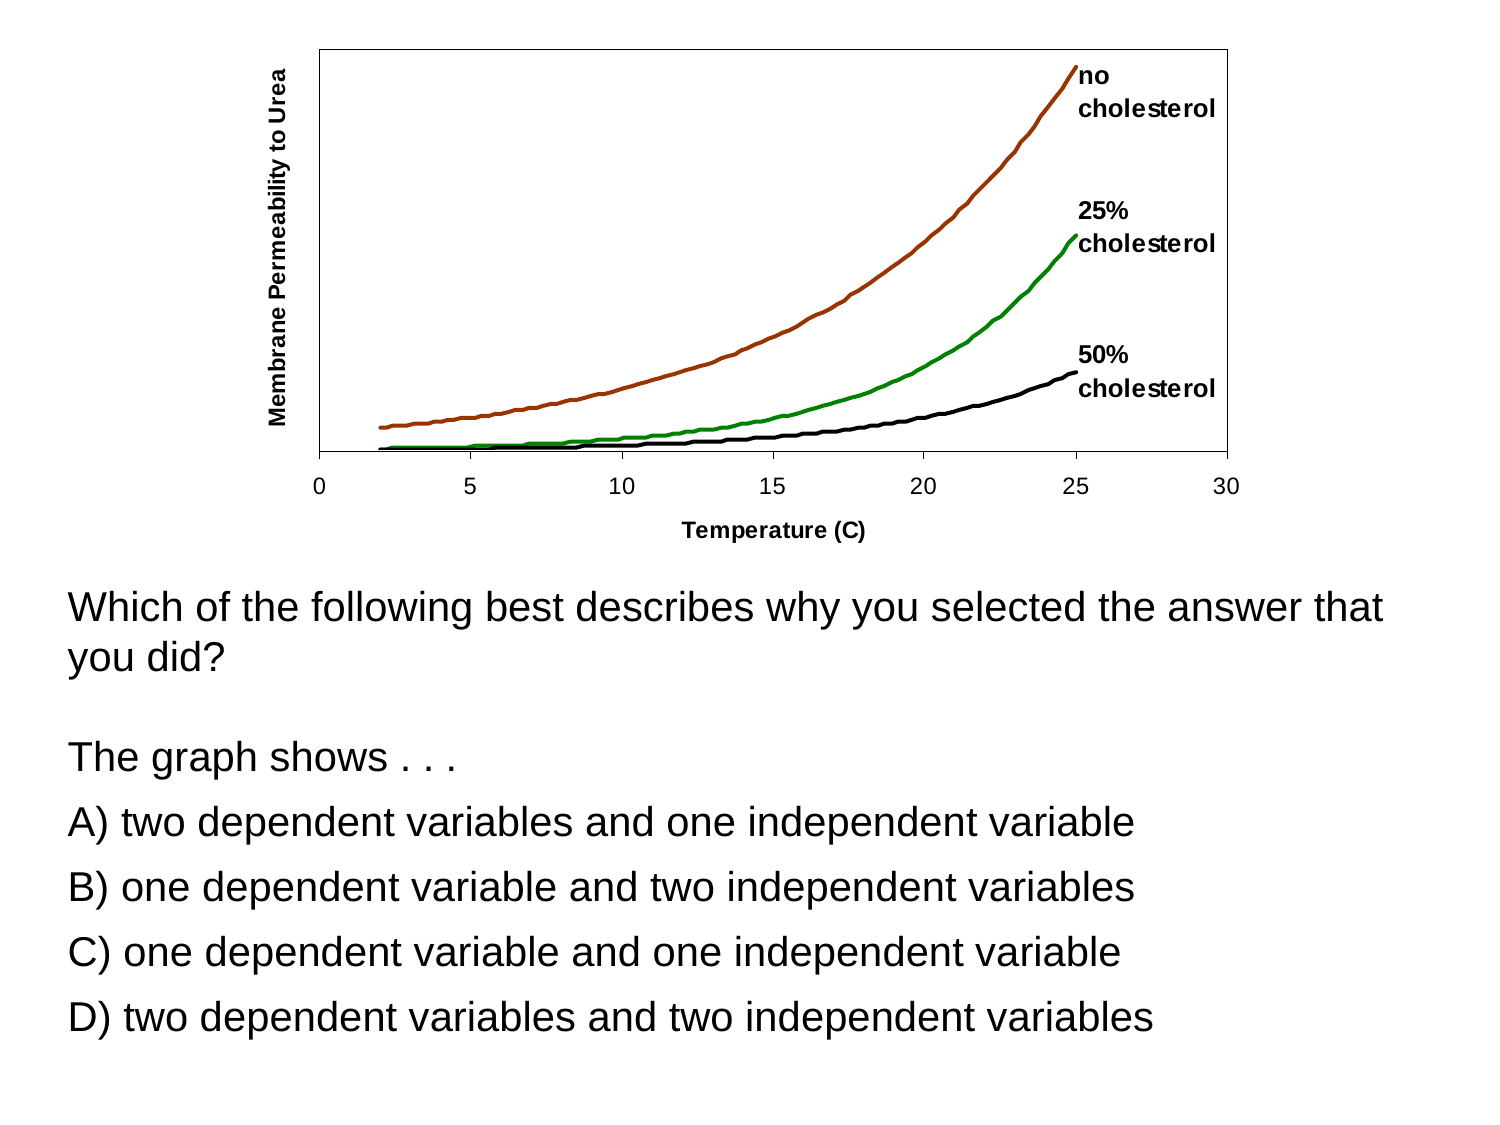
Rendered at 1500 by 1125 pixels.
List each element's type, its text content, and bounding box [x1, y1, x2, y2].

text_box Which of the following best describes why you selected the answer that you did? The graph shows . . . A) two dependent variables and one independent variable B) one dependent variable and two independent variables C) one dependent variable and one independent variable D) two dependent variables and two independent variables [52, 571, 1447, 1047]
picture [225, 18, 1275, 587]
